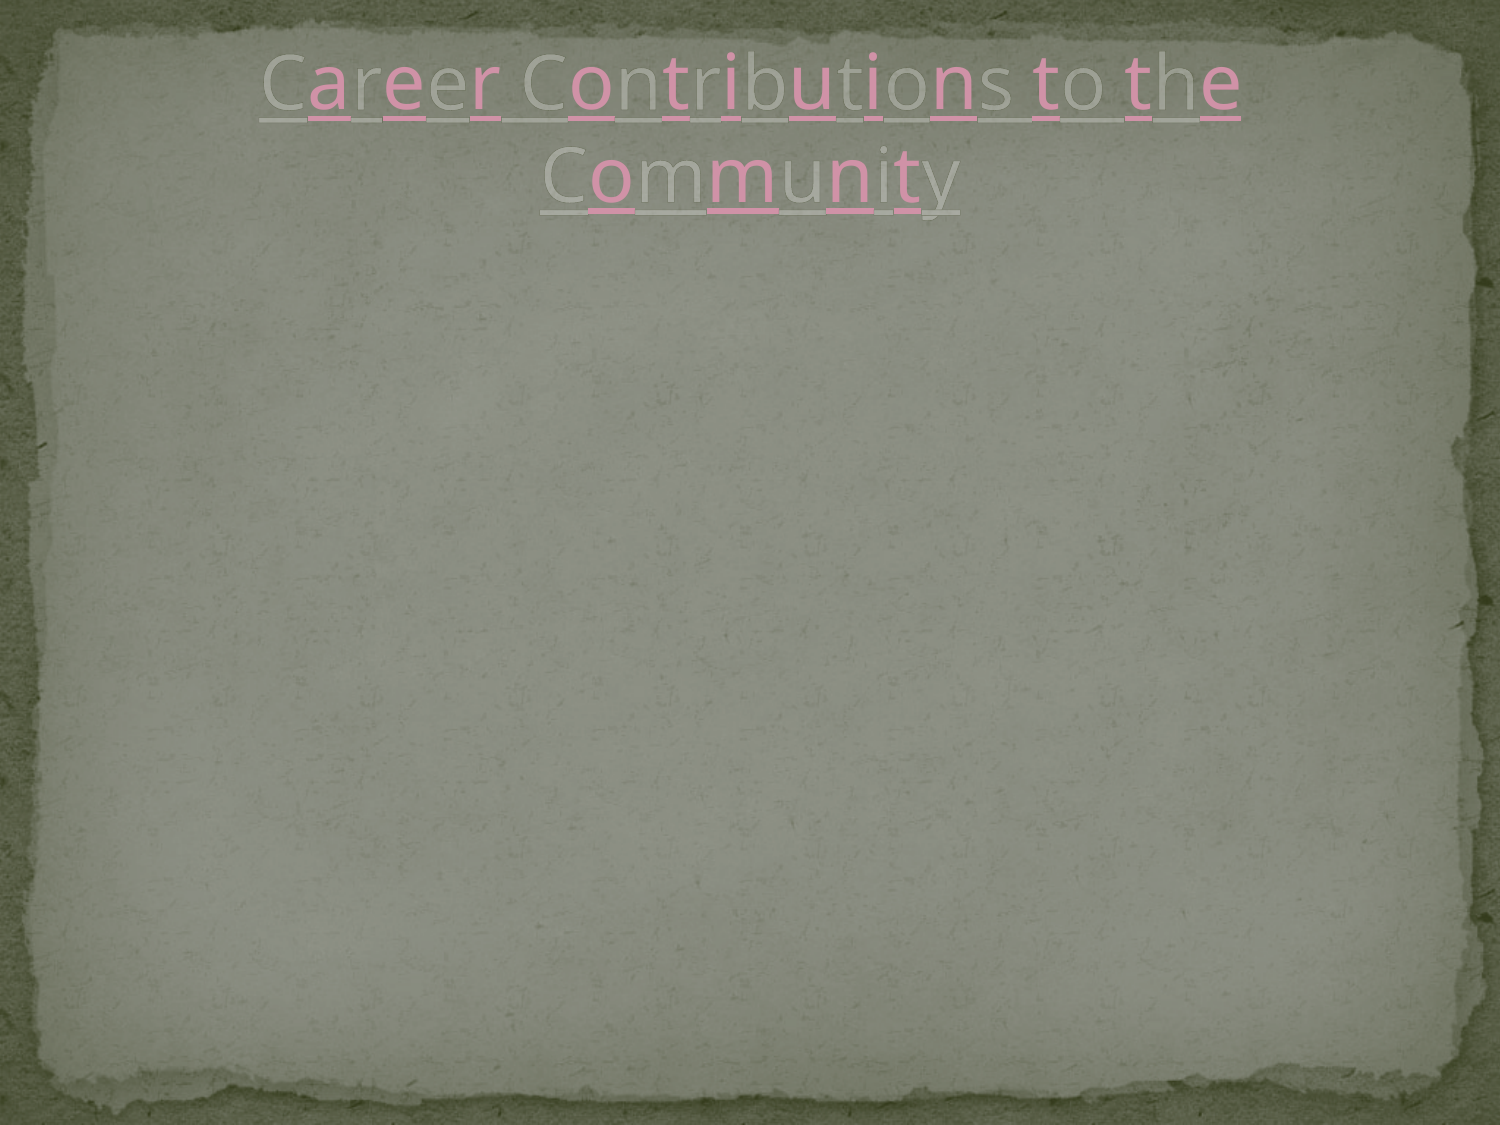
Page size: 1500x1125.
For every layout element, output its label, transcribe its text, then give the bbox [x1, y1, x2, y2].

title Career Contributions to the Community [74, 24, 1425, 225]
